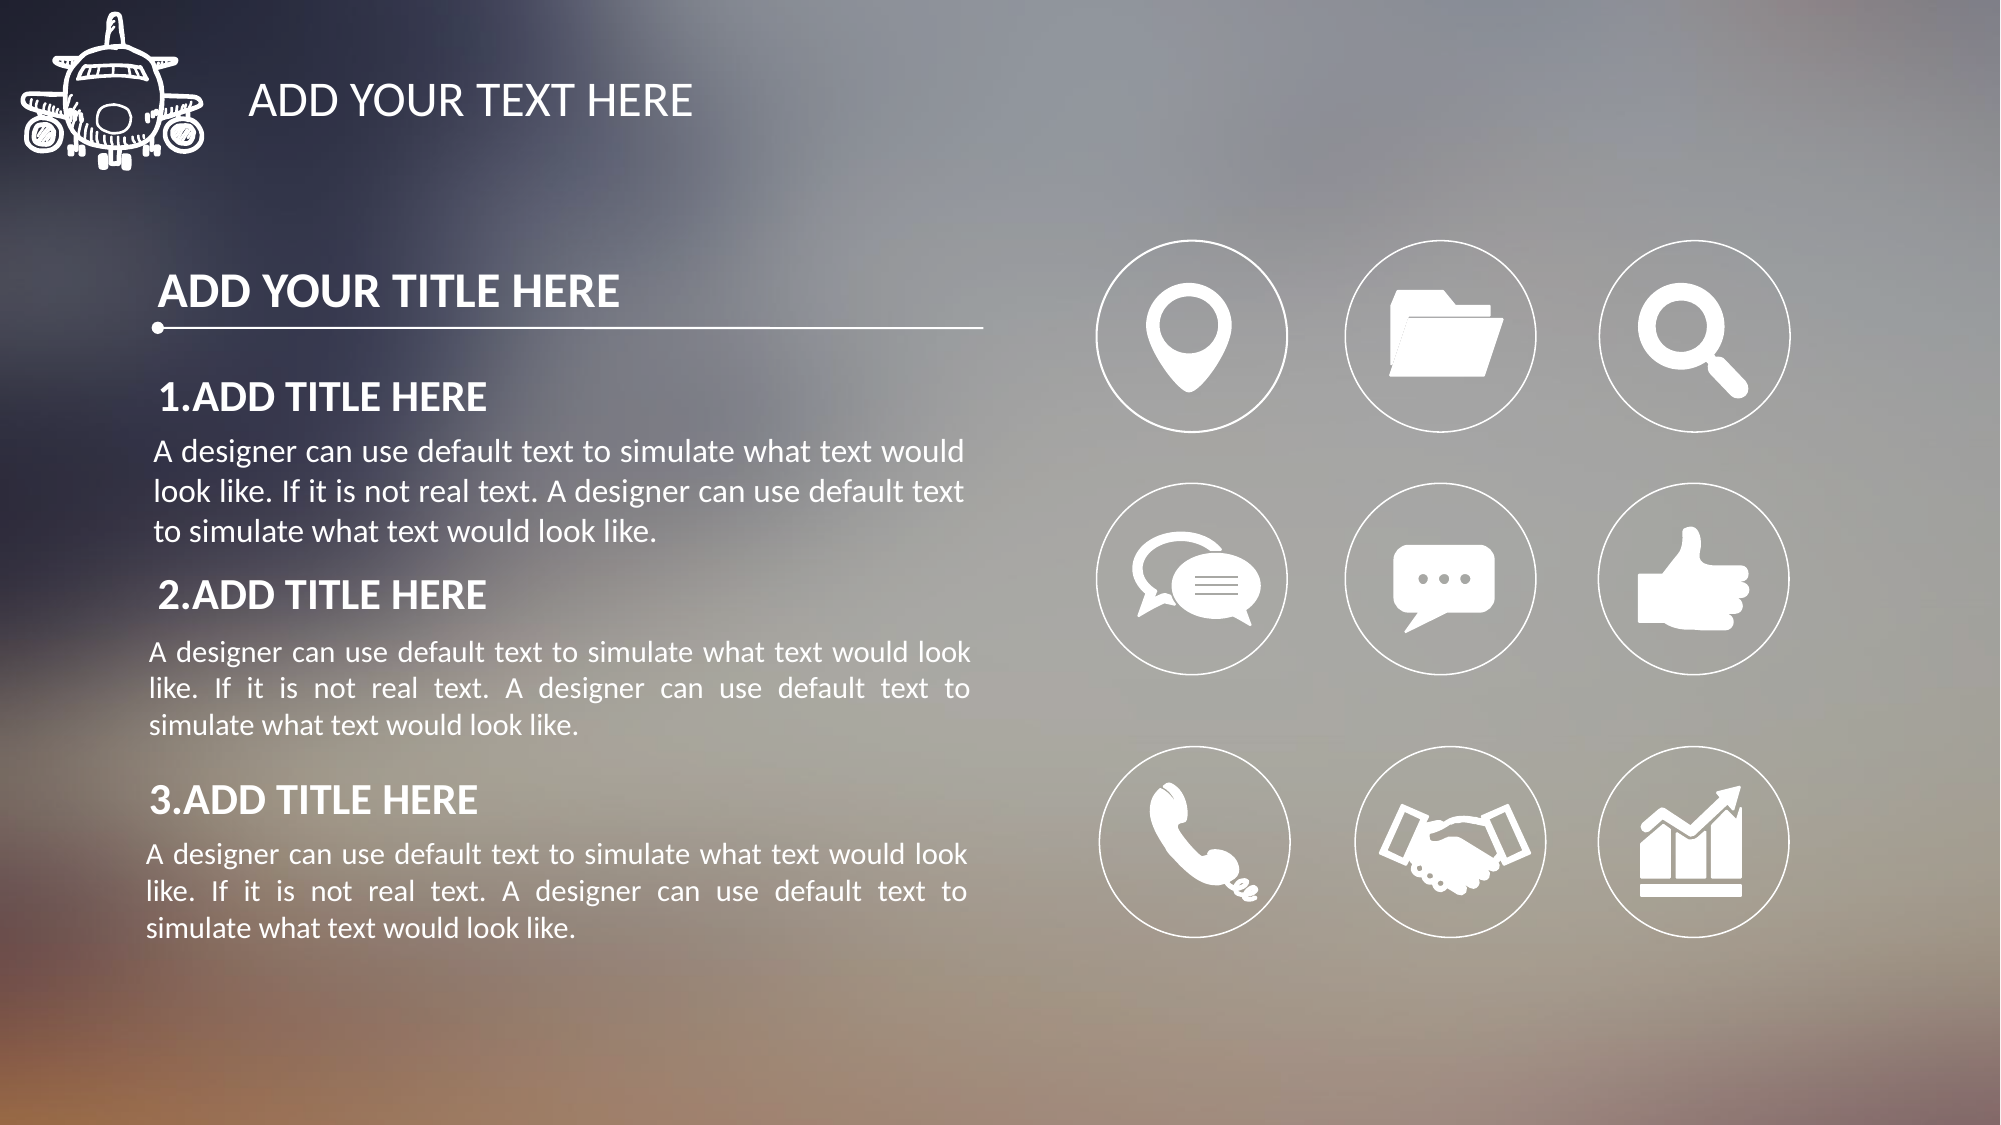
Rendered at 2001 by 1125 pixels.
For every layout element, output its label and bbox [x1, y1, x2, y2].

text_box [1355, 746, 1546, 938]
text_box [127, 249, 986, 954]
text_box [1598, 746, 1790, 938]
text_box [1390, 290, 1503, 376]
text_box [1096, 240, 1288, 433]
text_box [1641, 786, 1741, 896]
text_box [21, 12, 723, 170]
text_box [1598, 483, 1790, 675]
text_box [1394, 545, 1494, 633]
picture [0, 0, 2001, 1125]
text_box [1639, 527, 1749, 630]
text_box [1096, 483, 1288, 675]
text_box [1133, 532, 1260, 626]
text_box [1379, 804, 1531, 895]
text_box [1099, 746, 1291, 938]
text_box [1639, 283, 1748, 398]
text_box [1147, 283, 1231, 392]
text_box [1599, 240, 1791, 433]
text_box [1150, 783, 1258, 901]
text_box [1345, 483, 1536, 675]
text_box [1345, 240, 1536, 433]
